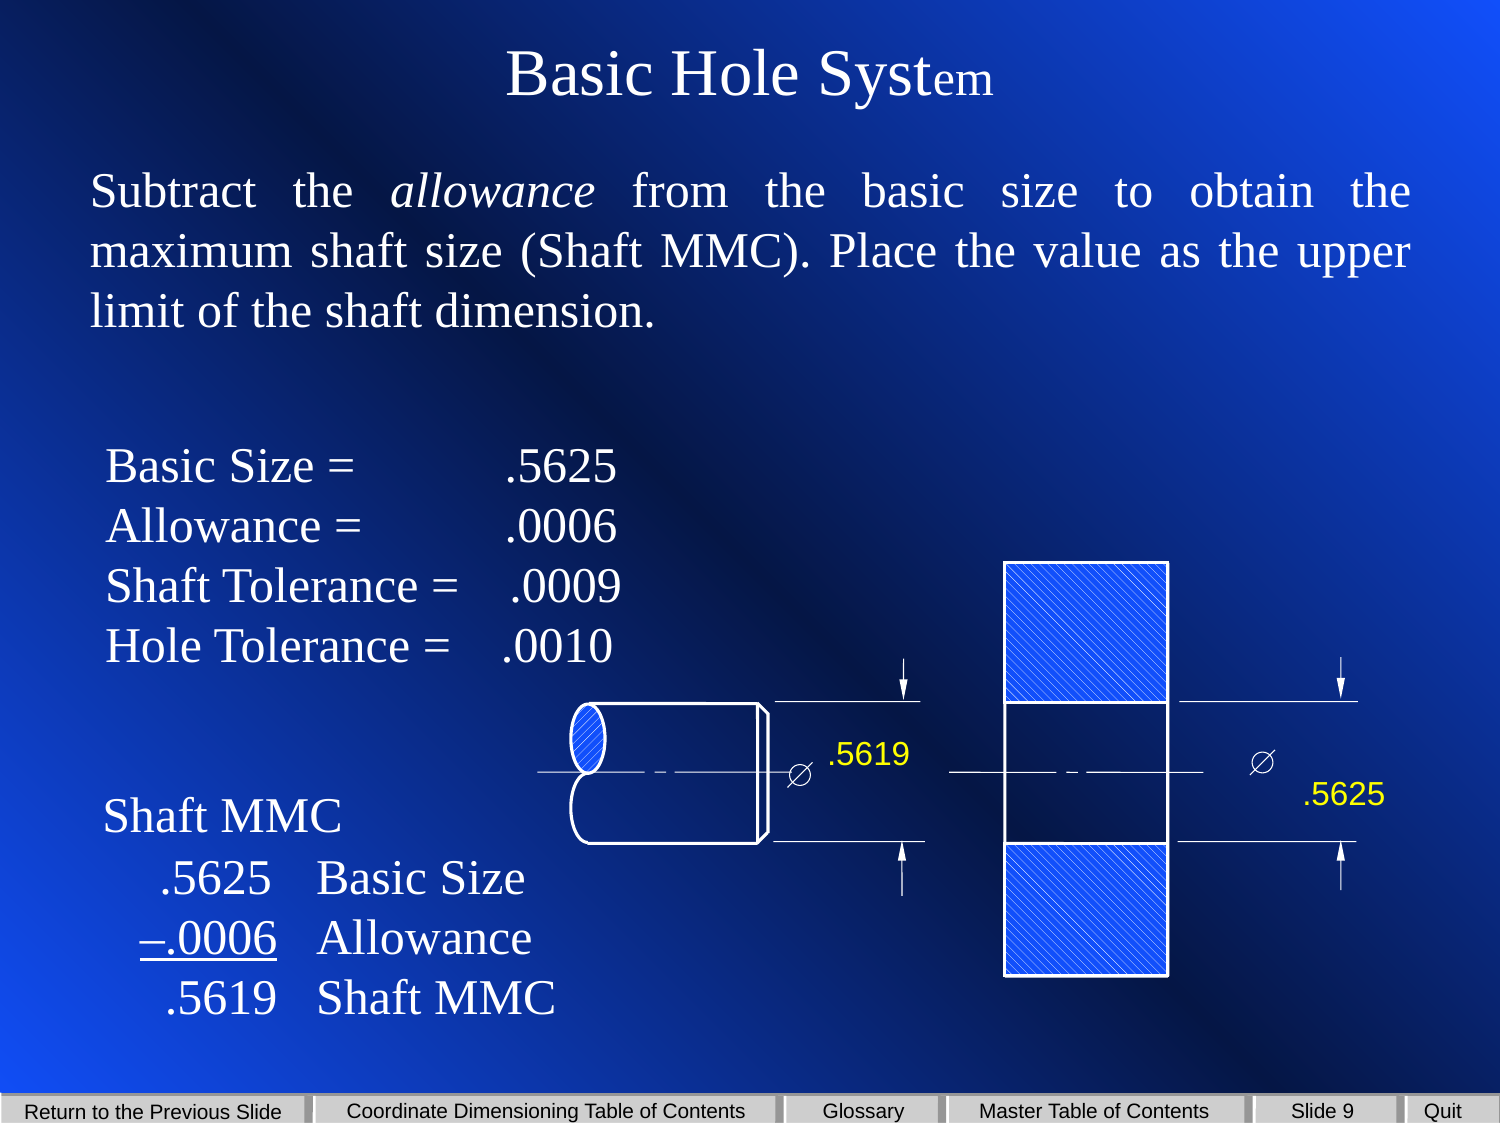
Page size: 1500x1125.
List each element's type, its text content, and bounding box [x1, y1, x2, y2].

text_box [537, 562, 1359, 977]
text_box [787, 762, 813, 788]
title Basic Hole System [111, 11, 1388, 126]
list Subtract the allowance from the basic size to obtain the maximum shaft size (Shaft MMC). Place the value as the upper limit of the shaft dimension. [74, 149, 1428, 401]
text_box Shaft MMC [87, 774, 375, 850]
text_box Basic Size = .5625 Allowance = .0006 Shaft Tolerance = .0009 Hole Tolerance = .0010 [90, 424, 646, 680]
text_box .5625 –.0006 .5619 [125, 850, 301, 1033]
text_box .5625 [1362, 724, 1438, 820]
text_box Basic Size Allowance Shaft MMC [301, 837, 572, 1033]
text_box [1249, 749, 1276, 776]
